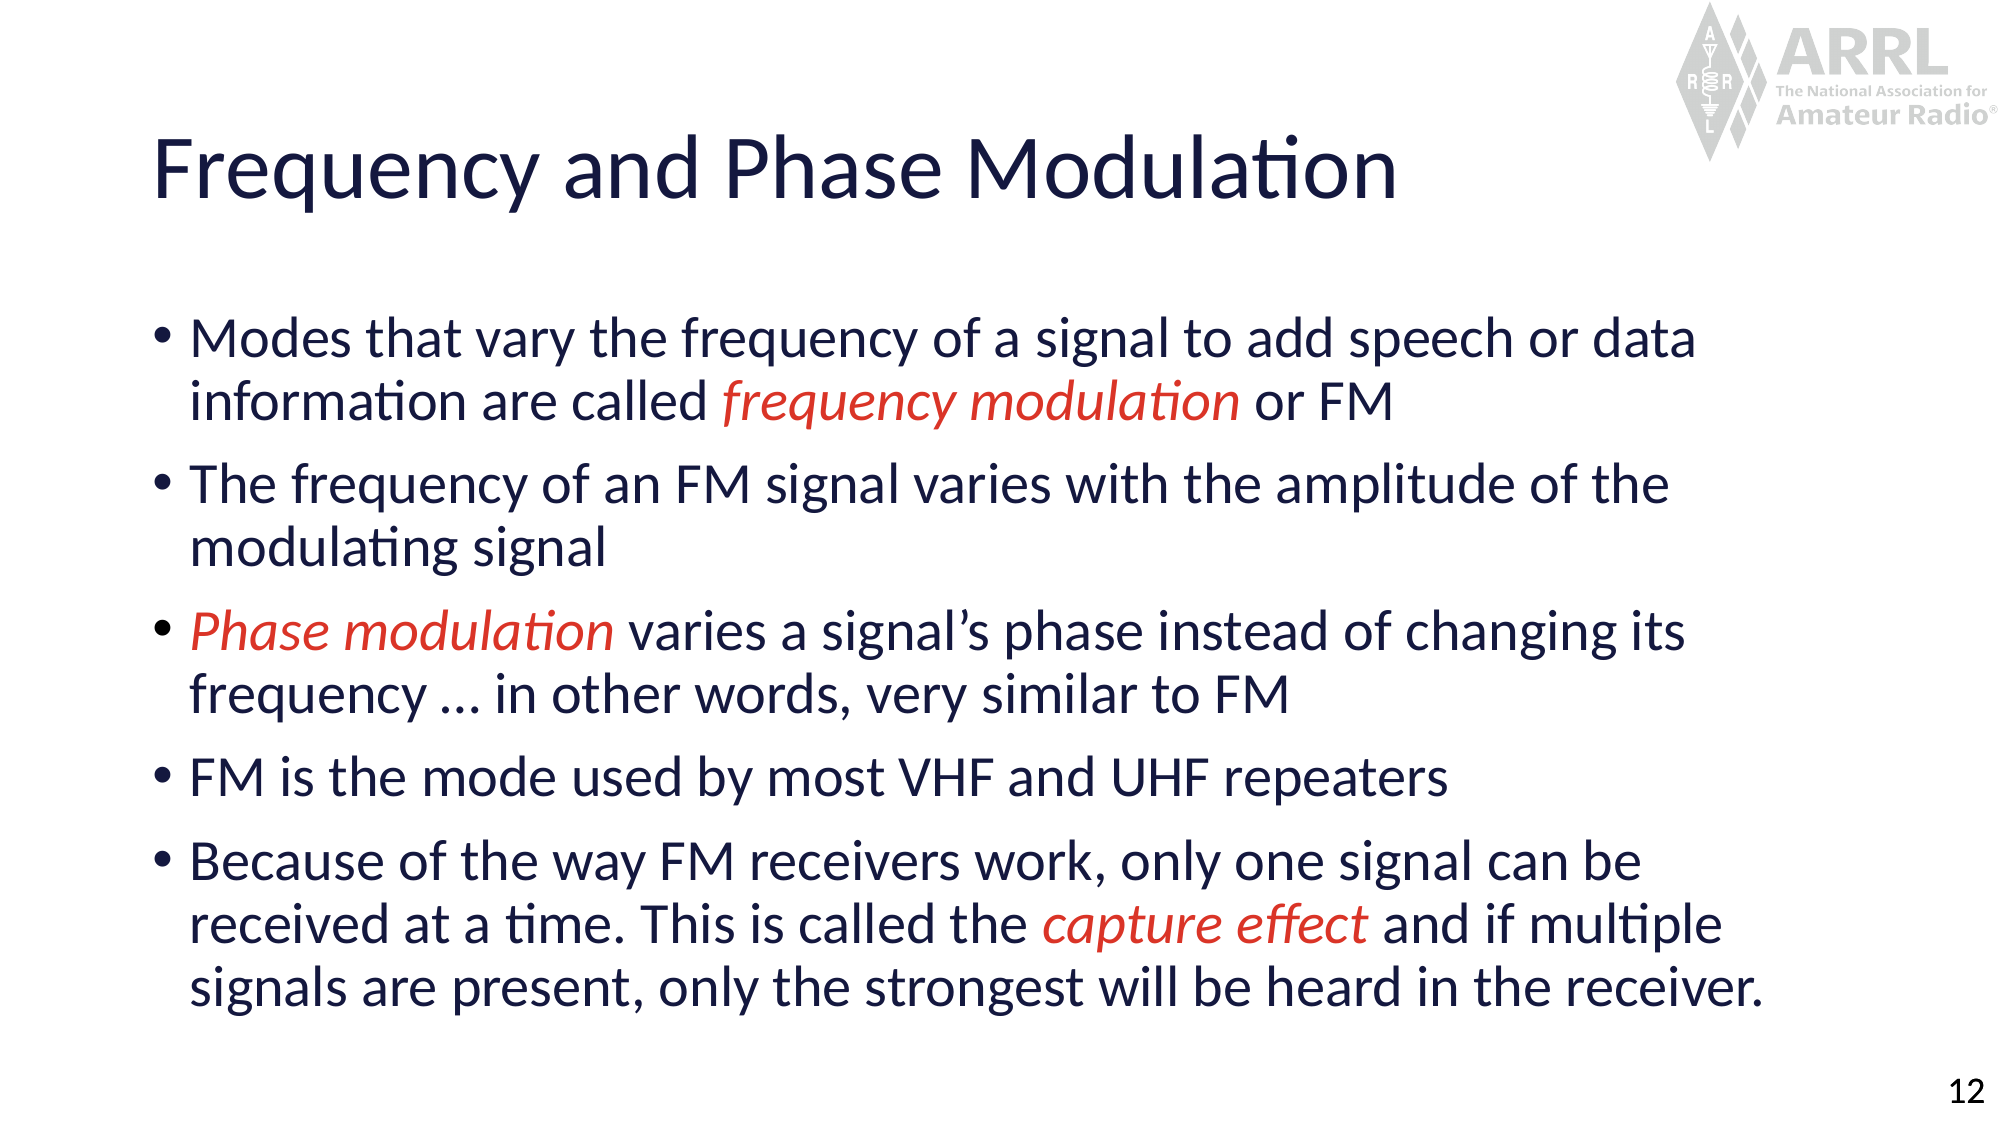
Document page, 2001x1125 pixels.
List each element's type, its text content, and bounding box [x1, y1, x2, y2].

picture [1674, 0, 2000, 164]
list Modes that vary the frequency of a signal to add speech or data information are called frequency modulation or FM The frequency of an FM signal varies with the amplitude of the modulating signal Phase modulation varies a signal’s phase instead of changing its frequency … in other words, very similar to FM FM is the mode used by most VHF and UHF repeaters Because of the way FM receivers work, only one signal can be received at a time. This is called the capture effect and if multiple signals are present, only the strongest will be heard in the receiver. [137, 299, 1863, 1066]
title Frequency and Phase Modulation [137, 59, 1863, 278]
